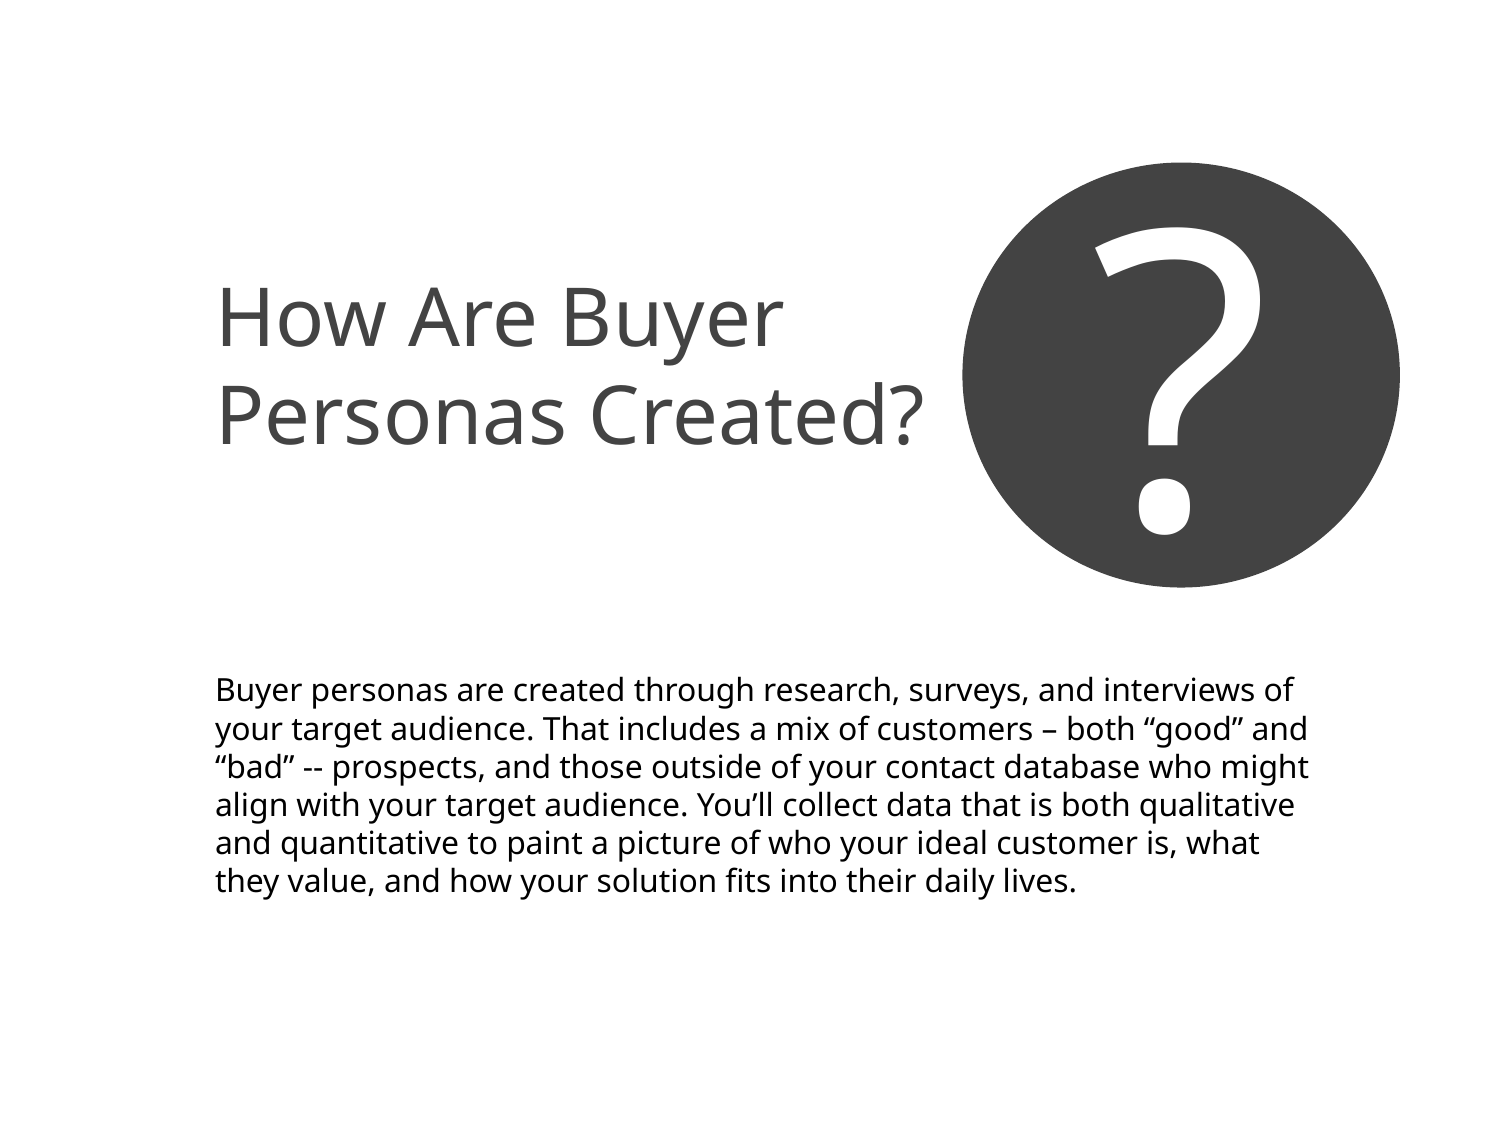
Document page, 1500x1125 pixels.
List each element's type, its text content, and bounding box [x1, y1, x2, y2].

title How Are Buyer Personas Created? [200, 212, 950, 513]
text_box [962, 162, 1401, 588]
text_box Buyer personas are created through research, surveys, and interviews of your target audience. That includes a mix of customers – both “good” and “bad” -- prospects, and those outside of your contact database who might align with your target audience. You’ll collect data that is both qualitative and quantitative to paint a picture of who your ideal customer is, what they value, and how your solution fits into their daily lives. [199, 662, 1325, 913]
